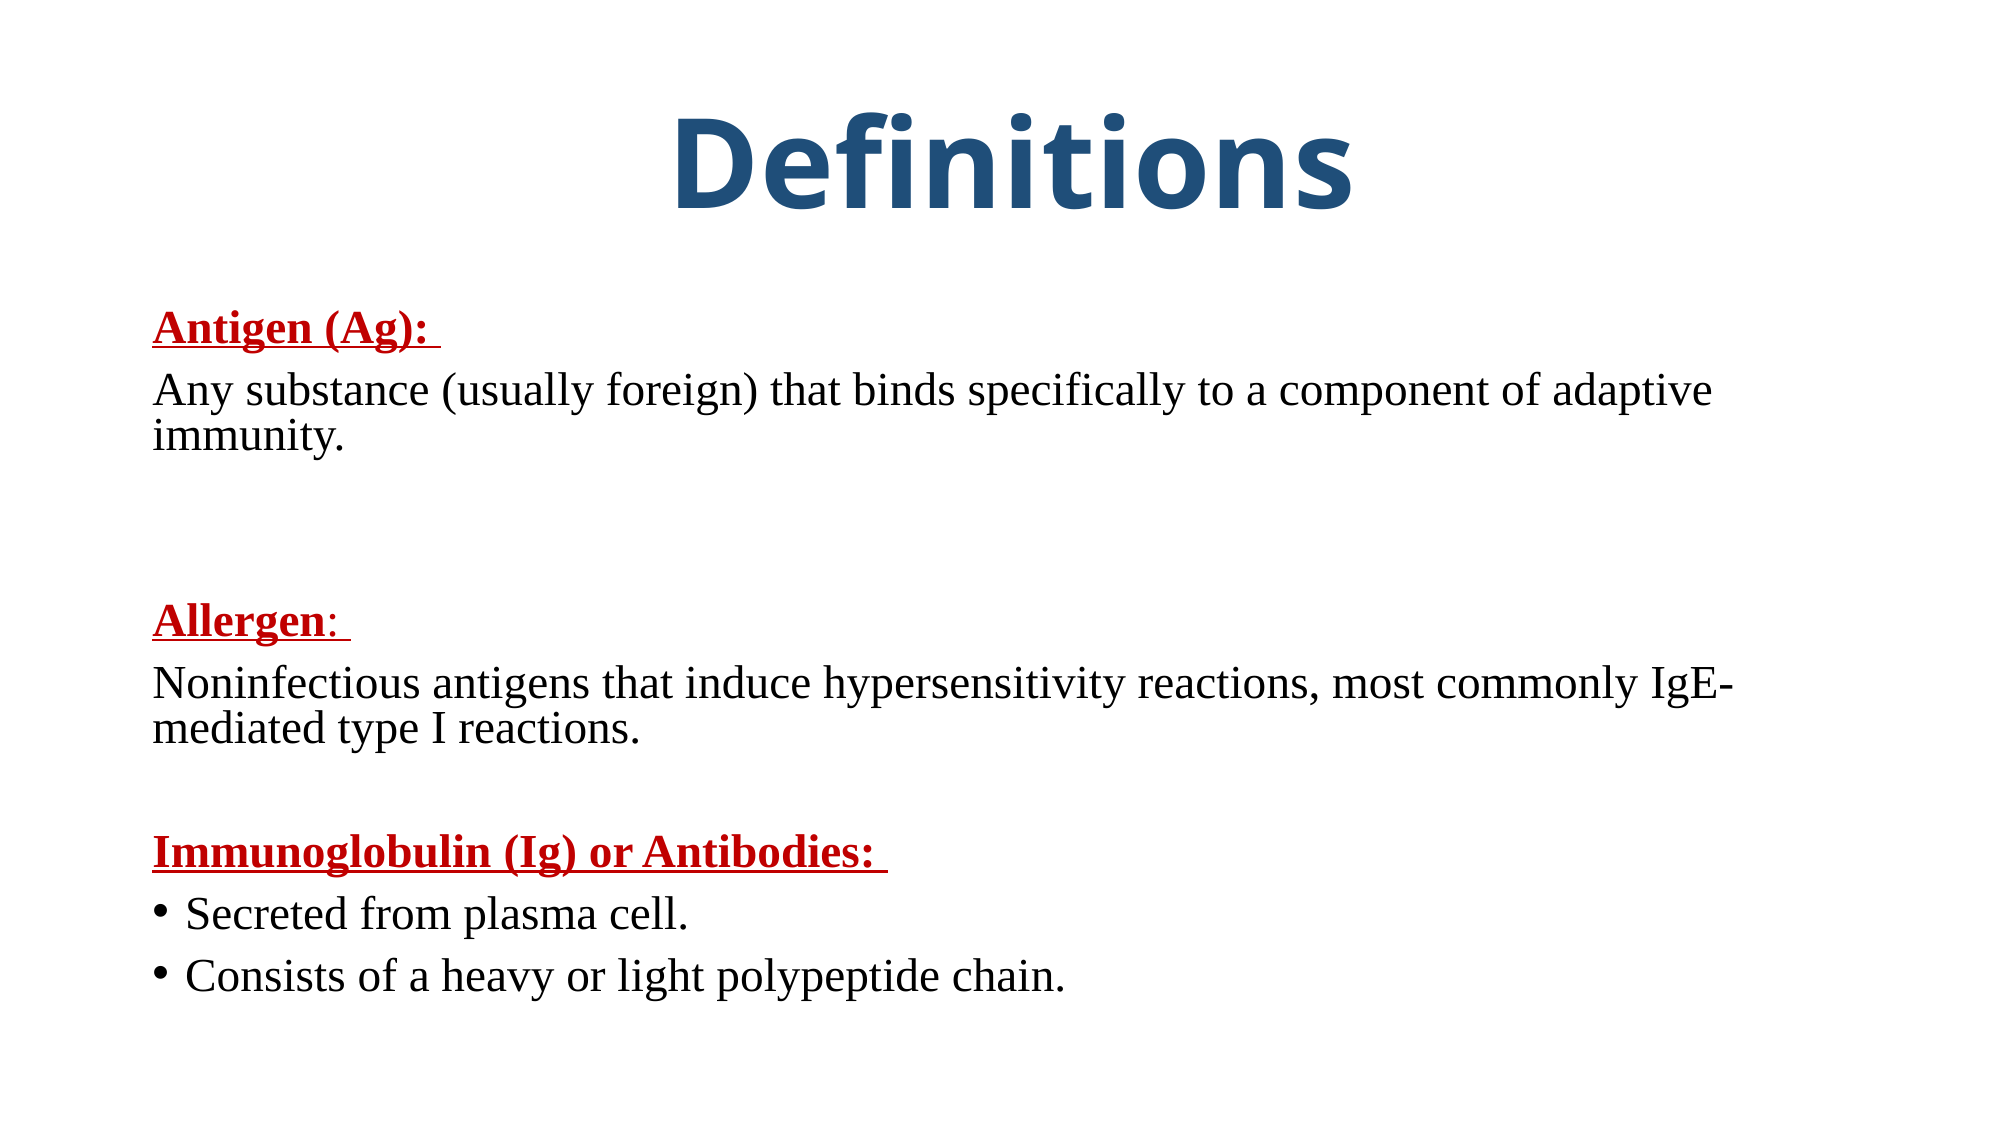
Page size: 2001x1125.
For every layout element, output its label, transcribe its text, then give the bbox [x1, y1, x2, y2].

list Antigen (Ag): Any substance (usually foreign) that binds specifically to a component of adaptive immunity. Allergen: Noninfectious antigens that induce hypersensitivity reactions, most commonly IgE-mediated type I reactions. Immunoglobulin (Ig) or Antibodies: Secreted from plasma cell. Consists of a heavy or light polypeptide chain. [137, 299, 1863, 1014]
title Definitions [137, 59, 1863, 278]
